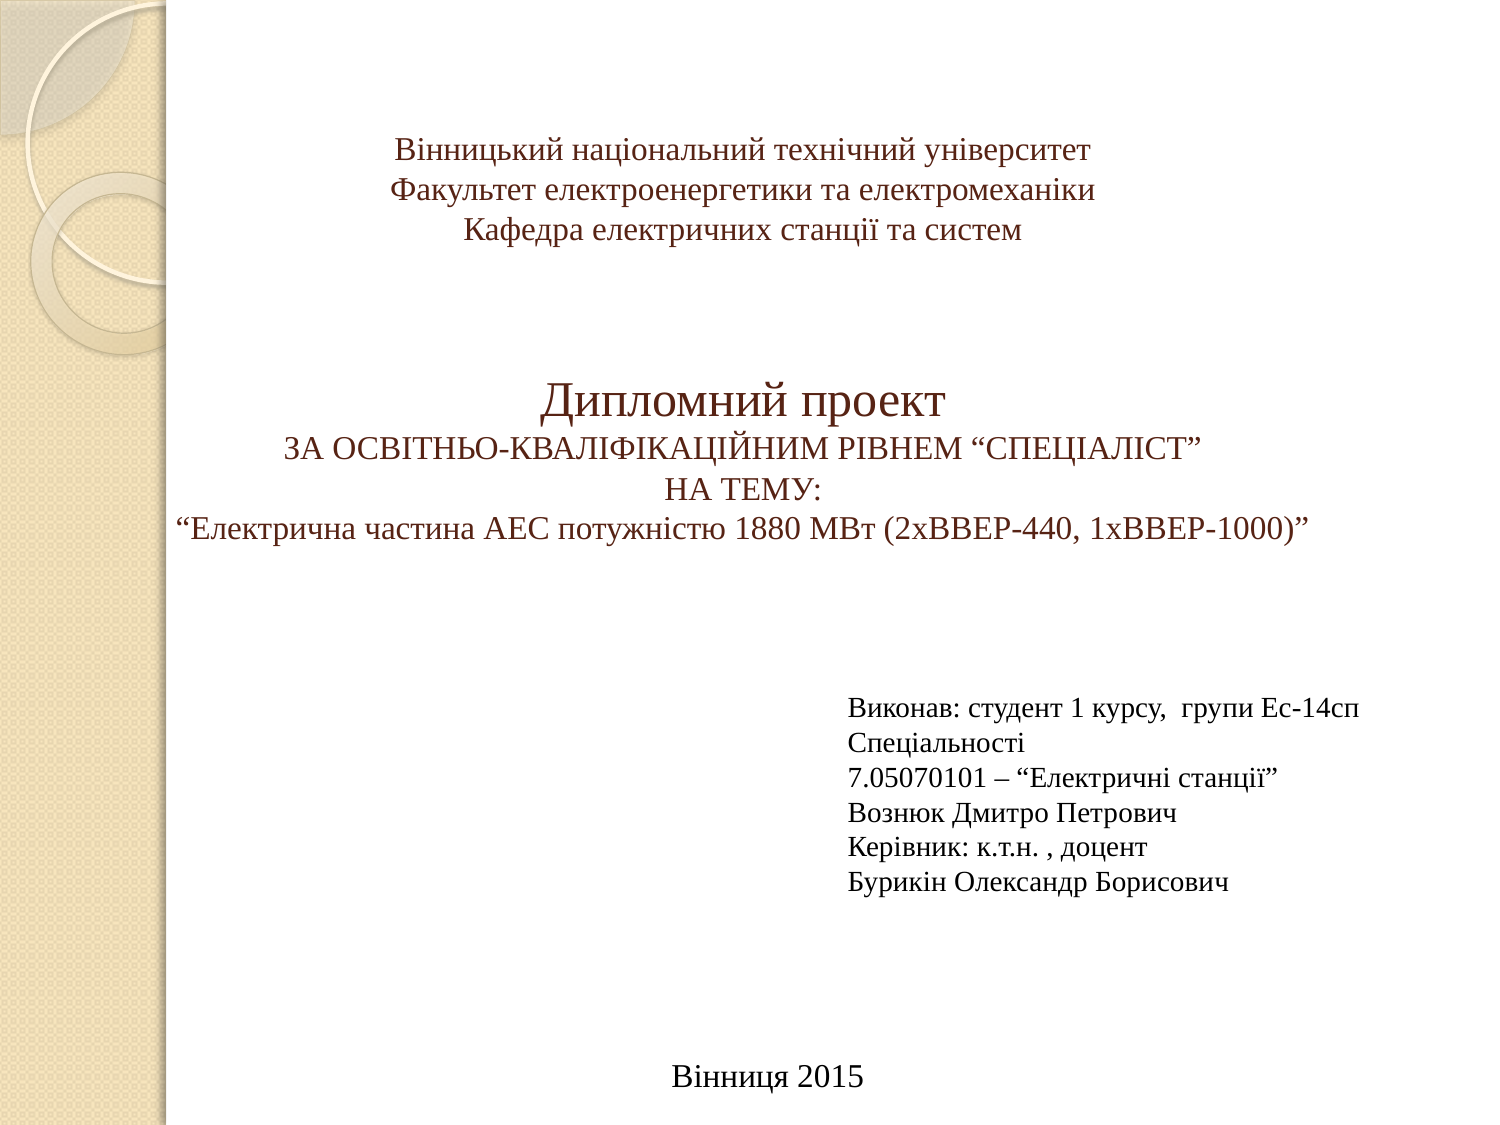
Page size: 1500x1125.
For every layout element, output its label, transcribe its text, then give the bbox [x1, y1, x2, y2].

text_box Вінниця 2015 [76, 1046, 1459, 1102]
title Вінницький національний технічний університет Факультет електроенергетики та електромеханіки Кафедра електричних станції та систем Дипломний проект ЗА ОСВІТНЬО-КВАЛІФІКАЦІЙНИМ РІВНЕМ “СПЕЦІАЛІСТ” НА ТЕМУ: “Електрична частина АЕС потужністю 1880 МВт (2хВВЕР-440, 1хВВЕР-1000)” [75, 45, 1412, 669]
text_box Виконав: студент 1 курсу, групи Ес-14сп Спеціальності 7.05070101 – “Електричні станції” Вознюк Дмитро Петрович Керівник: к.т.н. , доцент Бурикін Олександр Борисович [832, 680, 1471, 906]
